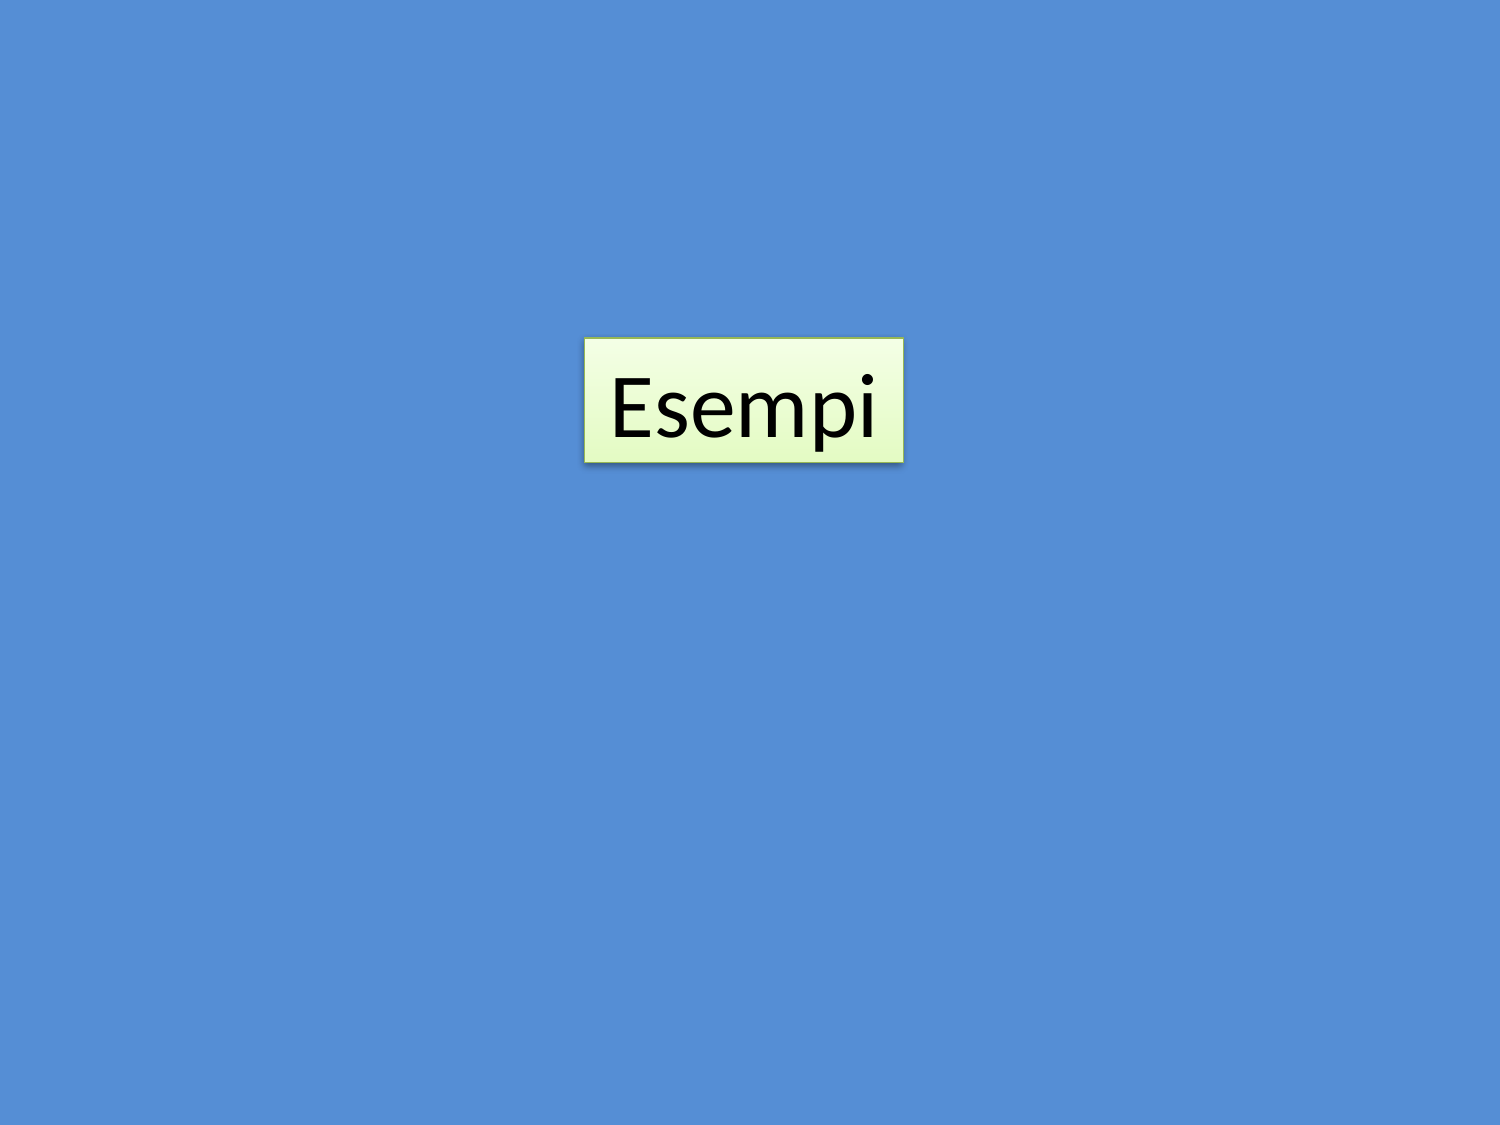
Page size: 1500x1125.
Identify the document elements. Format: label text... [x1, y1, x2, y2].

text_box Esempi [584, 337, 904, 463]
